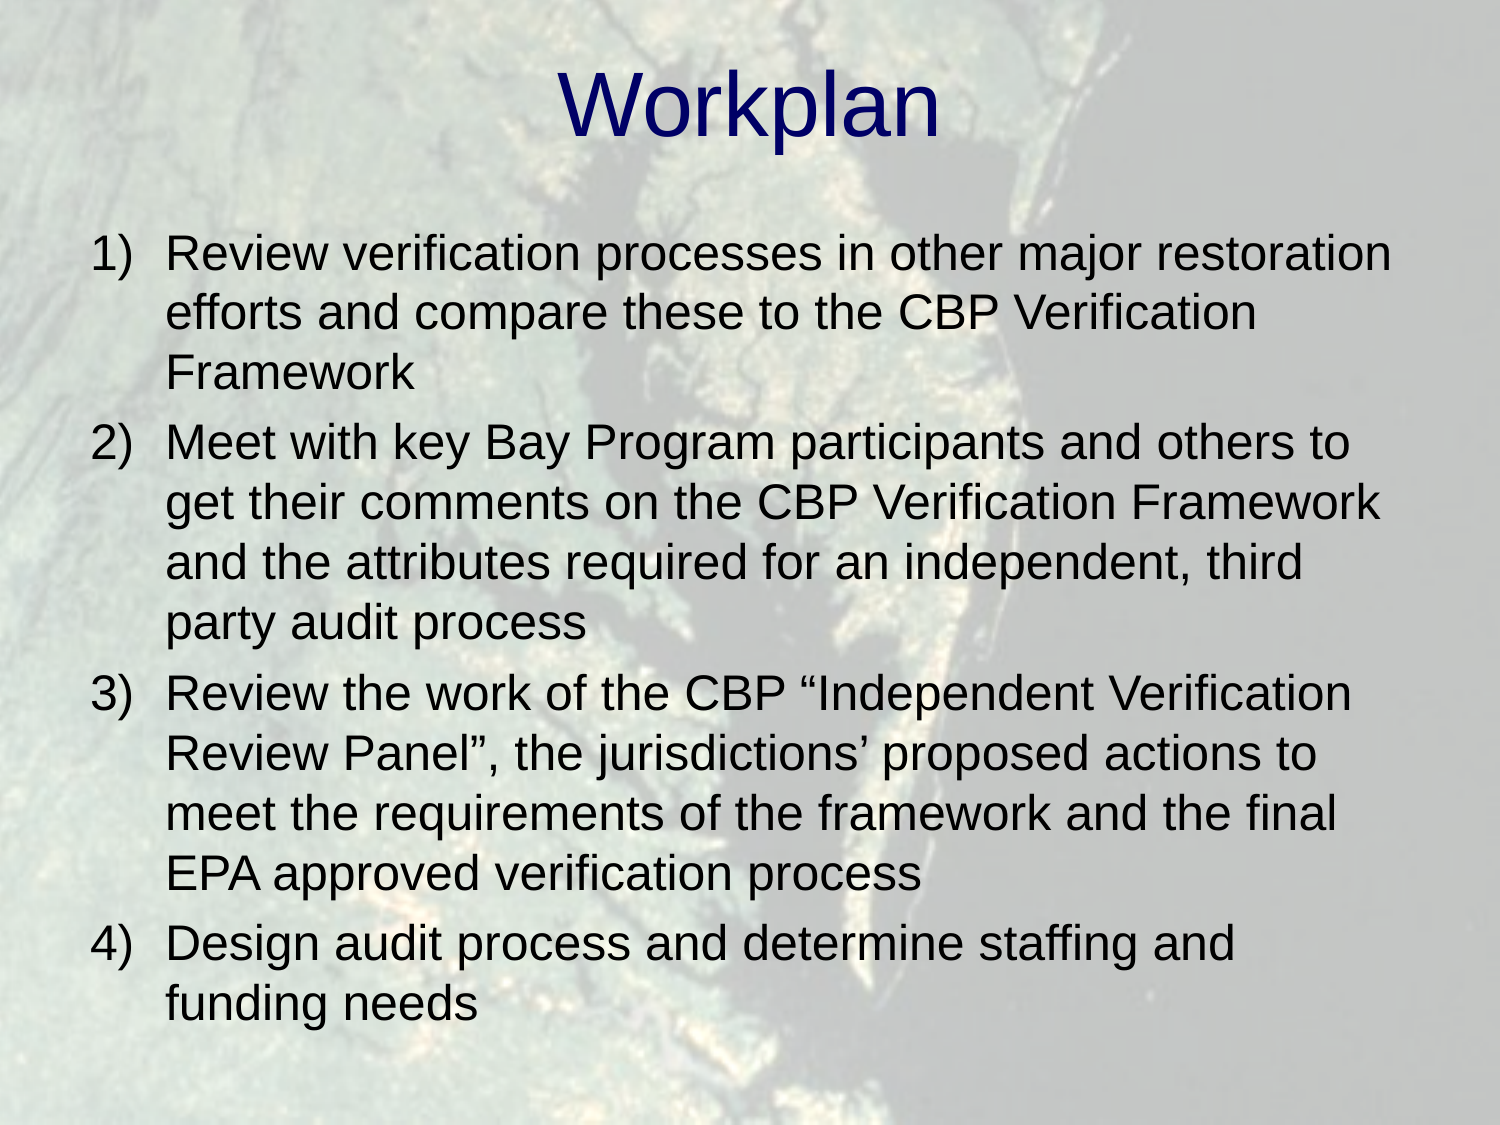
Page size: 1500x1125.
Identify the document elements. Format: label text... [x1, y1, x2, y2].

title Workplan [75, 0, 1425, 200]
list Review verification processes in other major restoration efforts and compare these to the CBP Verification Framework Meet with key Bay Program participants and others to get their comments on the CBP Verification Framework and the attributes required for an independent, third party audit process Review the work of the CBP “Independent Verification Review Panel”, the jurisdictions’ proposed actions to meet the requirements of the framework and the final EPA approved verification process Design audit process and determine staffing and funding needs [75, 212, 1425, 1005]
